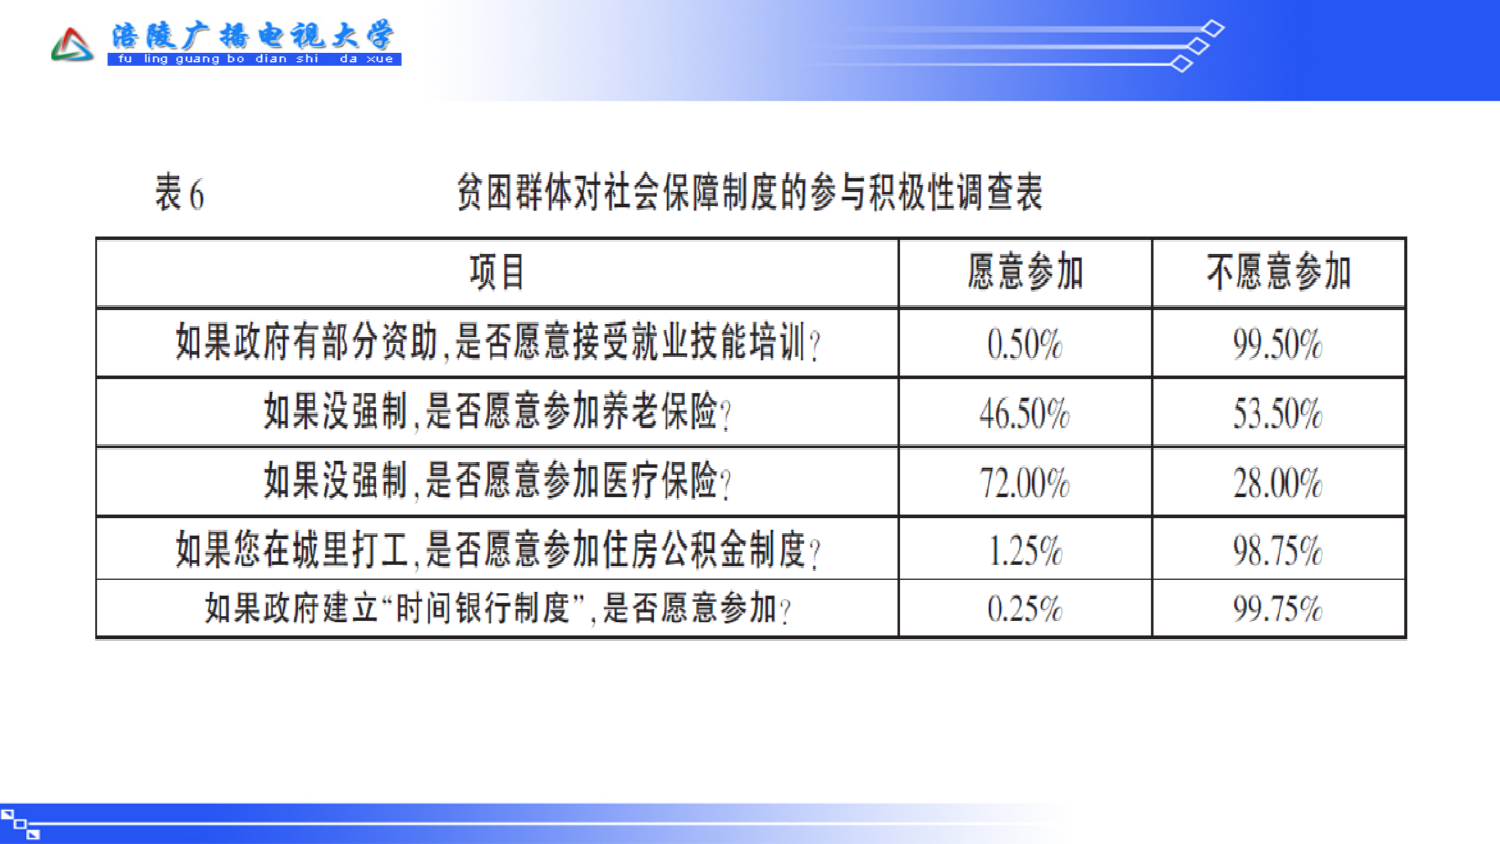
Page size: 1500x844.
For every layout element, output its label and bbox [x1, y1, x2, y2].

picture [0, 0, 1500, 844]
list [74, 138, 1426, 575]
